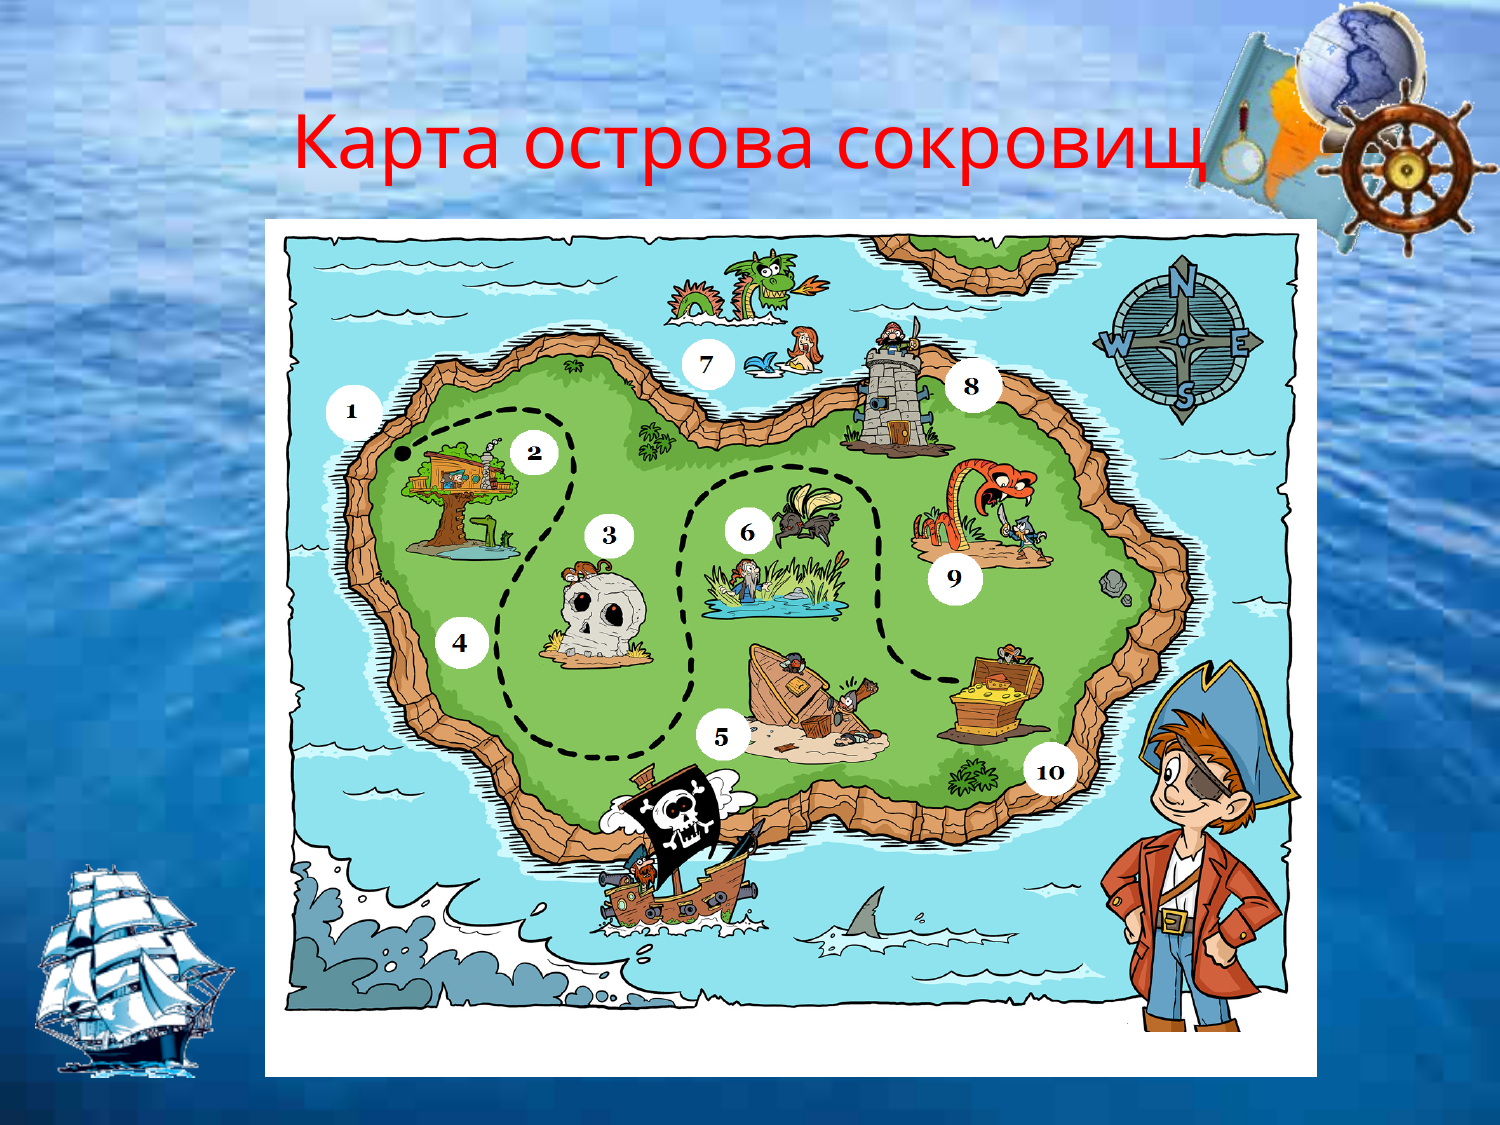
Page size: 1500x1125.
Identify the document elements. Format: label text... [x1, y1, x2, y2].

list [265, 219, 1317, 1078]
picture [0, 0, 1500, 1125]
title Карта острова сокровищ [75, 45, 1425, 233]
